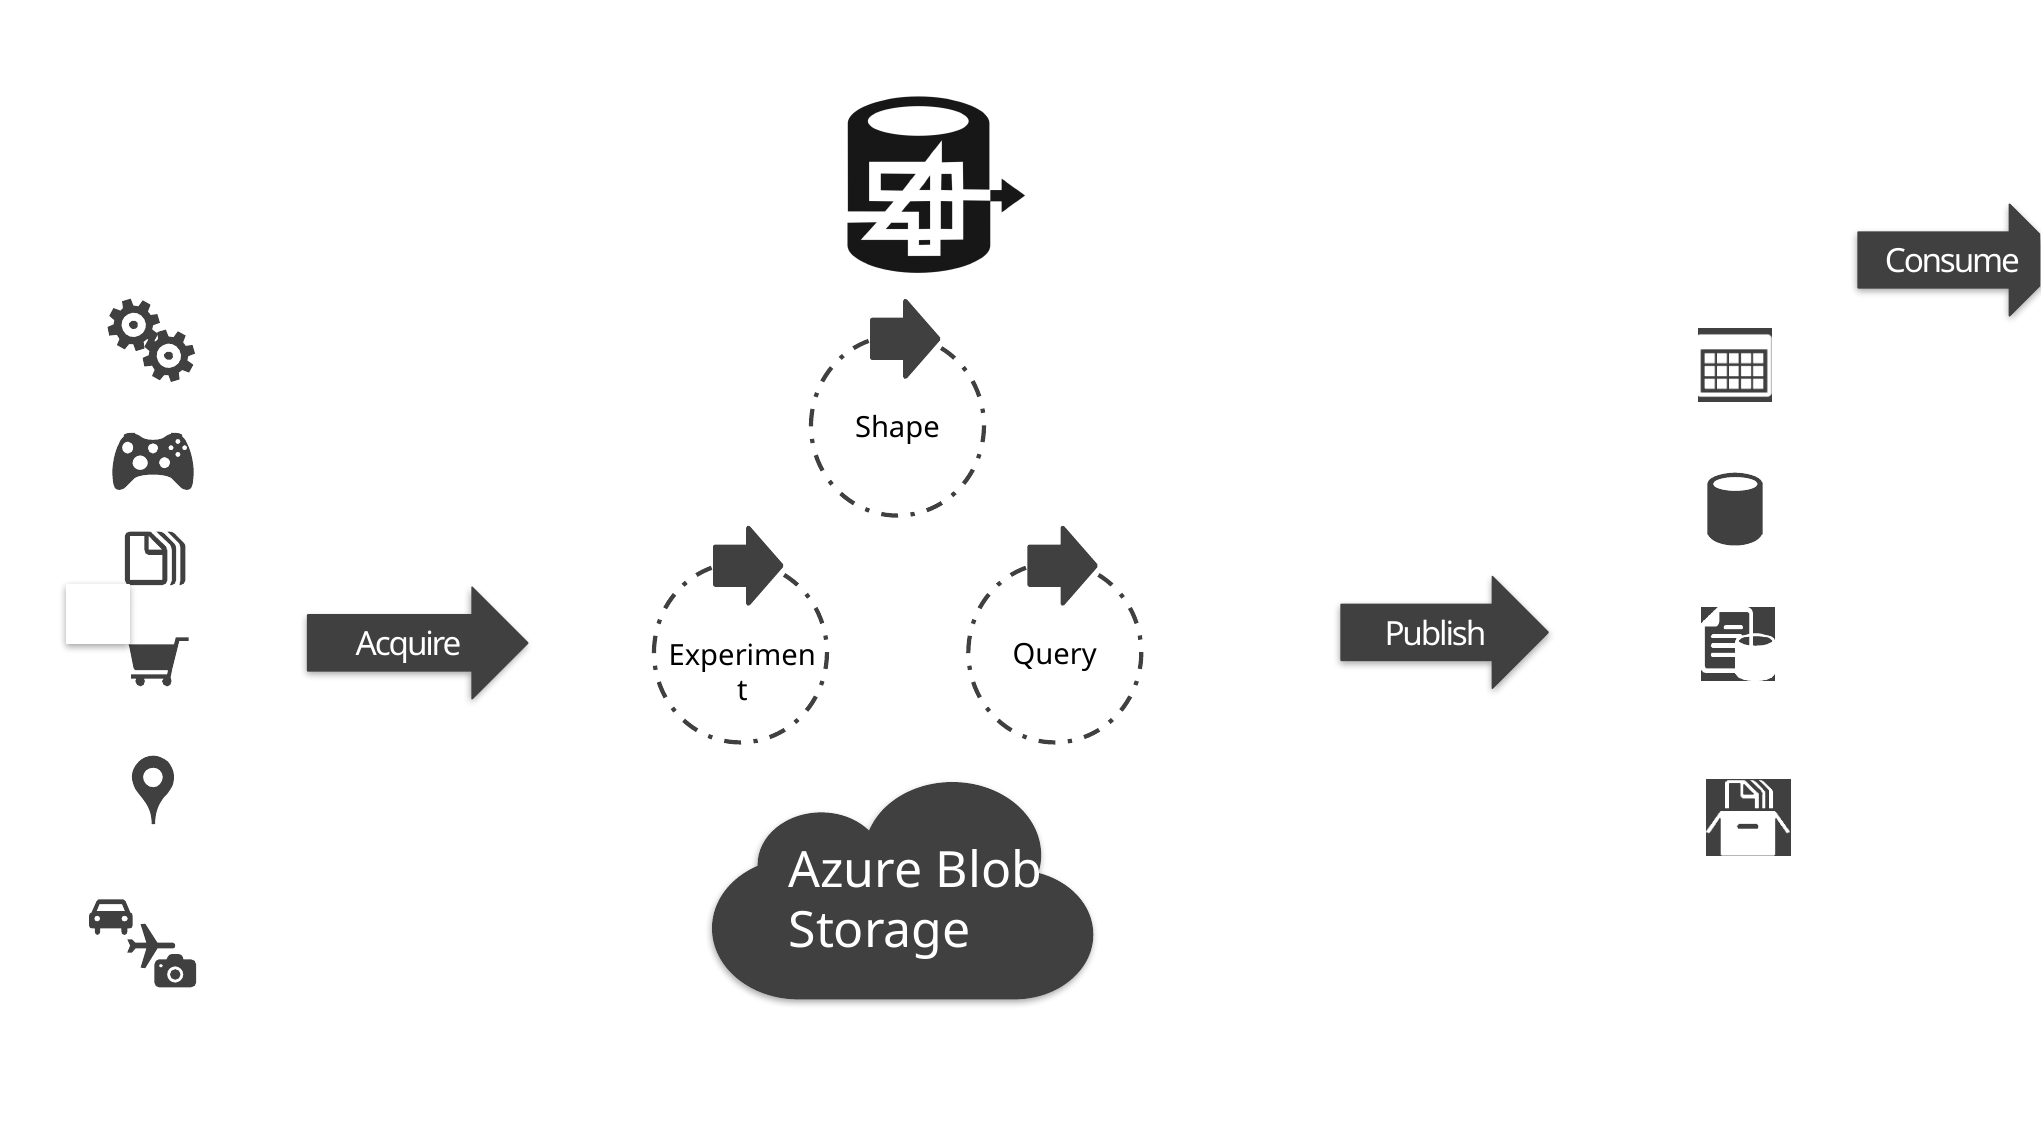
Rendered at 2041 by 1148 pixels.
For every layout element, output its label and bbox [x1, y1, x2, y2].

text_box [66, 85, 2041, 1048]
